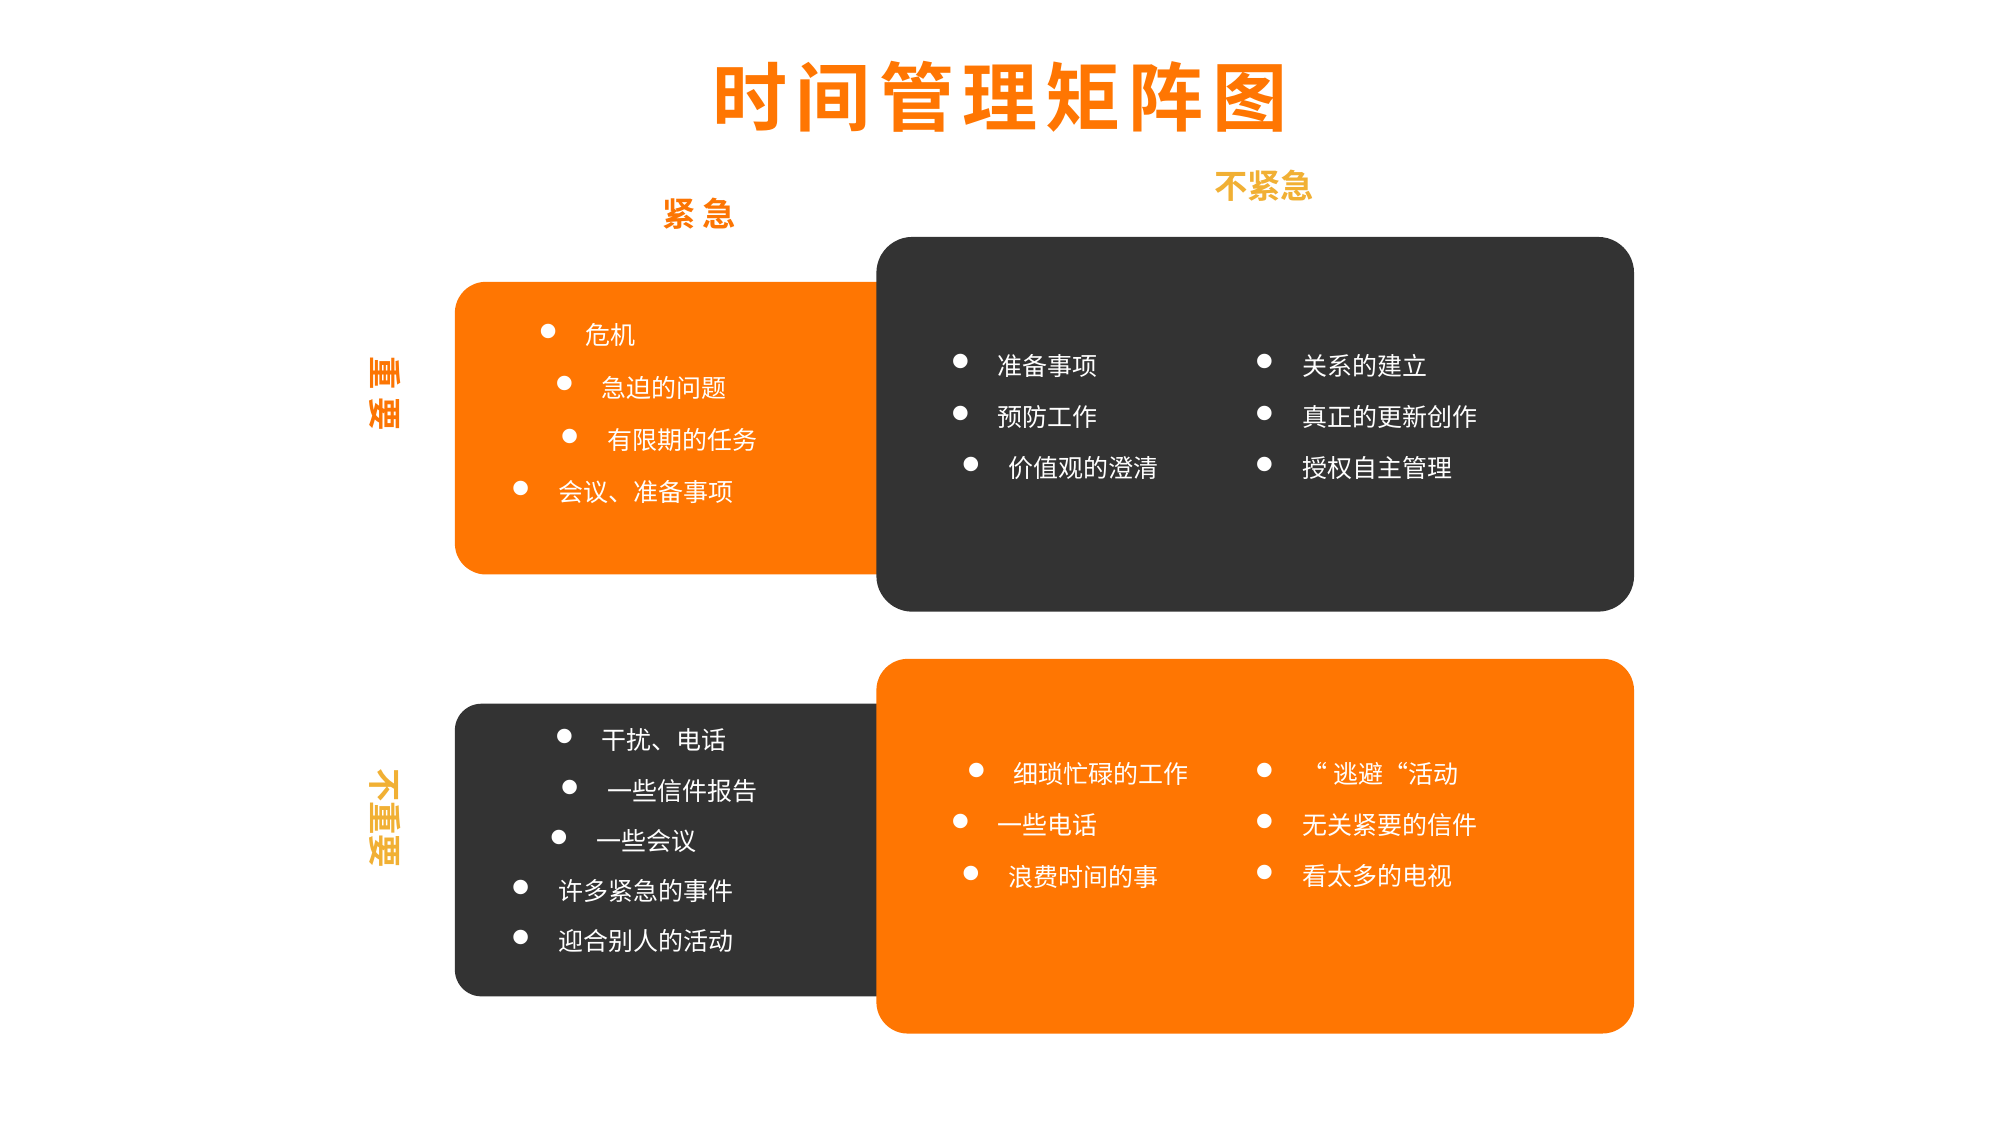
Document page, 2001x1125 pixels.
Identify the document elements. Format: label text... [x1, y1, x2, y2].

text_box 时间管理矩阵图 [360, 42, 1639, 148]
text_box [454, 658, 1635, 1034]
text_box 不紧急 [1199, 157, 1421, 213]
text_box 紧 急 [647, 186, 801, 235]
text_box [454, 236, 1635, 612]
text_box 不重要 [312, 753, 413, 919]
text_box 重 要 [312, 341, 413, 473]
